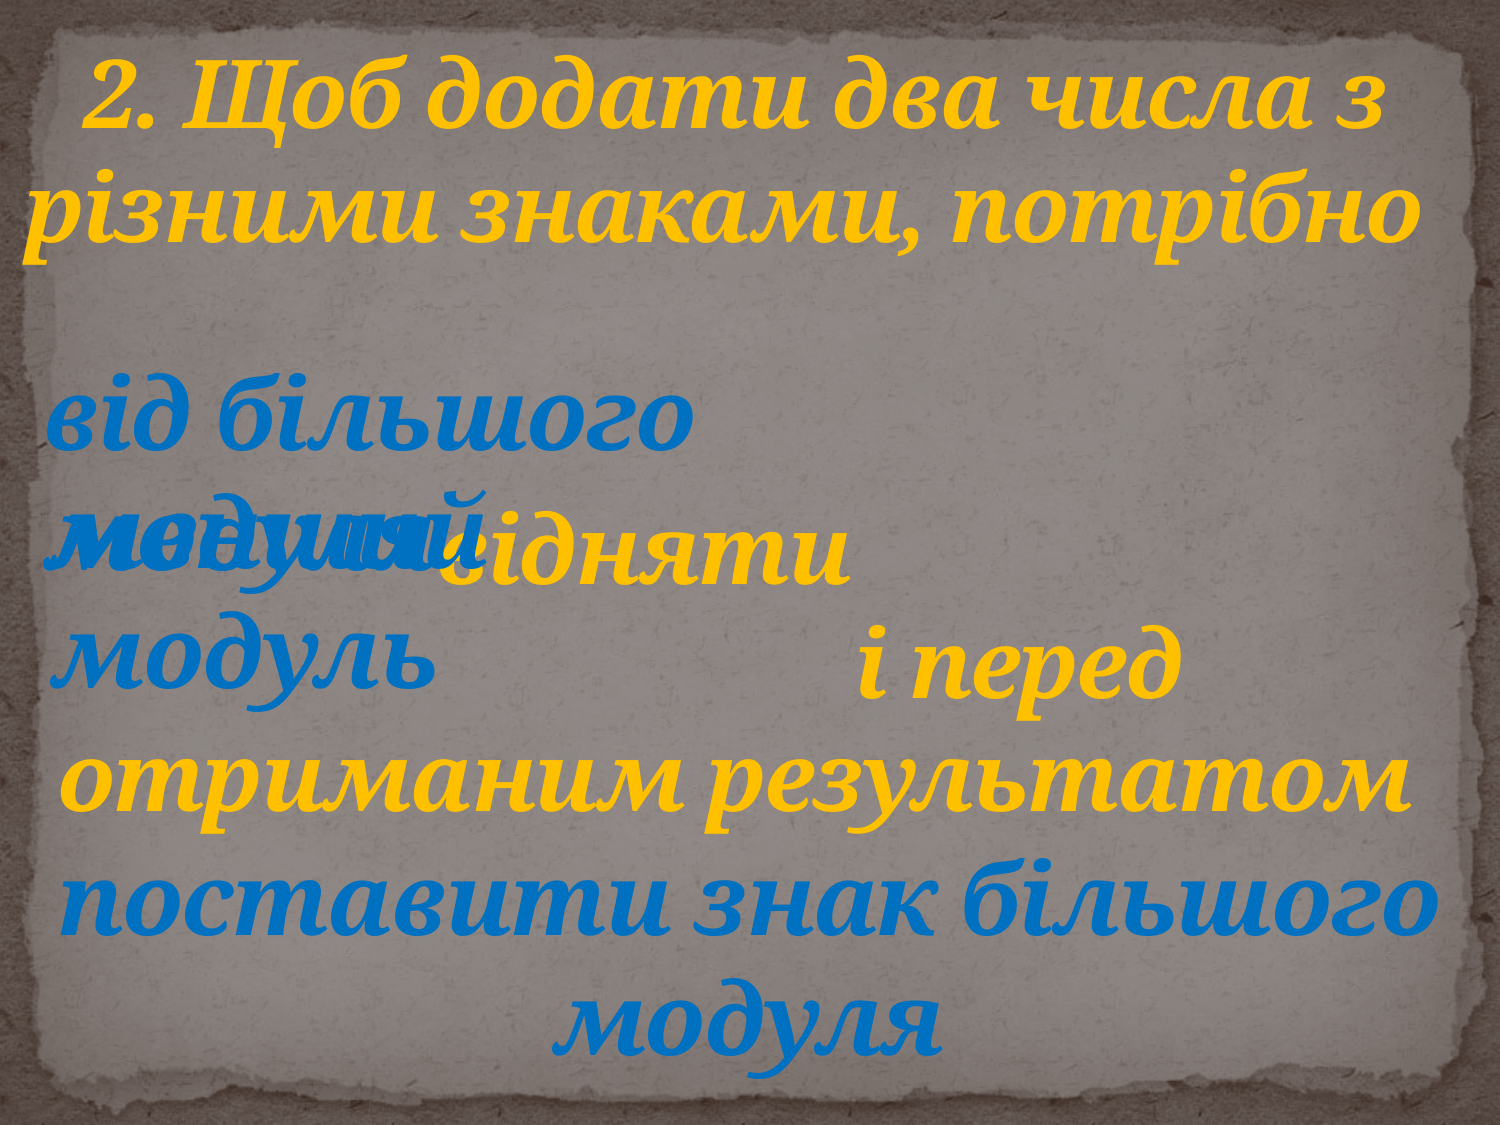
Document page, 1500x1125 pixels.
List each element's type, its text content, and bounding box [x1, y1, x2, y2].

text_box менший модуль [35, 597, 847, 716]
text_box поставити знак більшого модуля [38, 810, 1459, 1083]
title 2. Щоб додати два числа з різними знаками, потрібно відняти і перед отриманим результатом [0, 24, 1471, 953]
text_box від більшого модуля [28, 479, 1022, 598]
